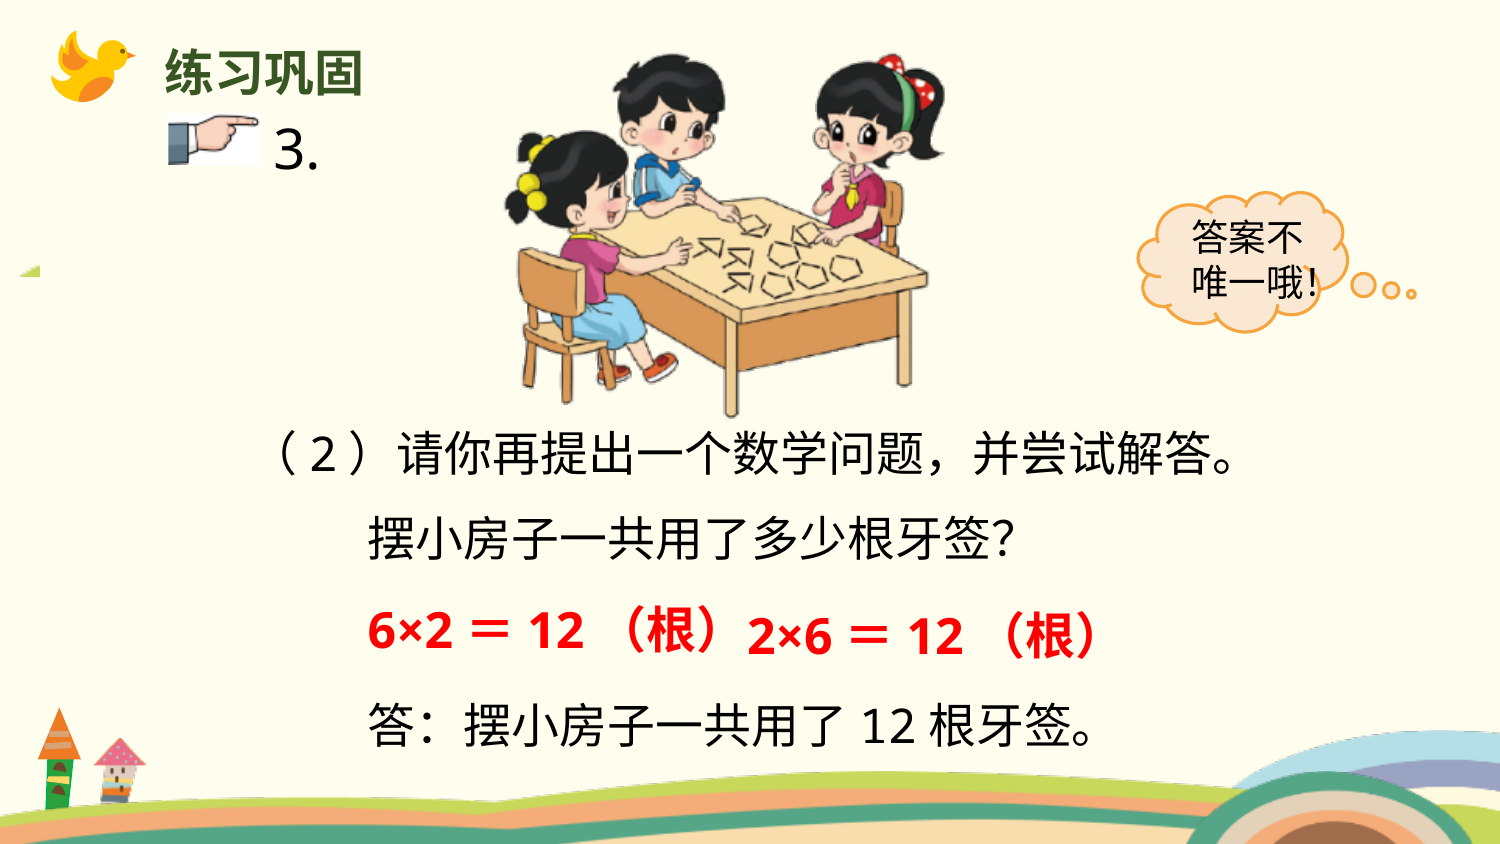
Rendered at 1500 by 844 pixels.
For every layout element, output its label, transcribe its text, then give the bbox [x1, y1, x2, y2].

text_box 摆小房子一共用了多少根牙签？ [356, 503, 1385, 572]
text_box 练习巩固 [152, 35, 376, 107]
text_box 6×2＝12（根） [356, 593, 780, 665]
text_box 答案不唯一哦！ [1382, 281, 1401, 300]
text_box 答案不唯一哦！ [1136, 191, 1349, 334]
text_box 2×6＝12（根） [735, 598, 1159, 671]
text_box 答案不唯一哦！ [1350, 272, 1377, 298]
text_box （2）请你再提出一个数学问题，并尝试解答。 [237, 418, 1267, 487]
text_box 答：摆小房子一共用了12根牙签。 [356, 689, 1293, 759]
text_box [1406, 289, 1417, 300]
picture [0, 0, 1500, 844]
text_box 3. [262, 107, 484, 187]
